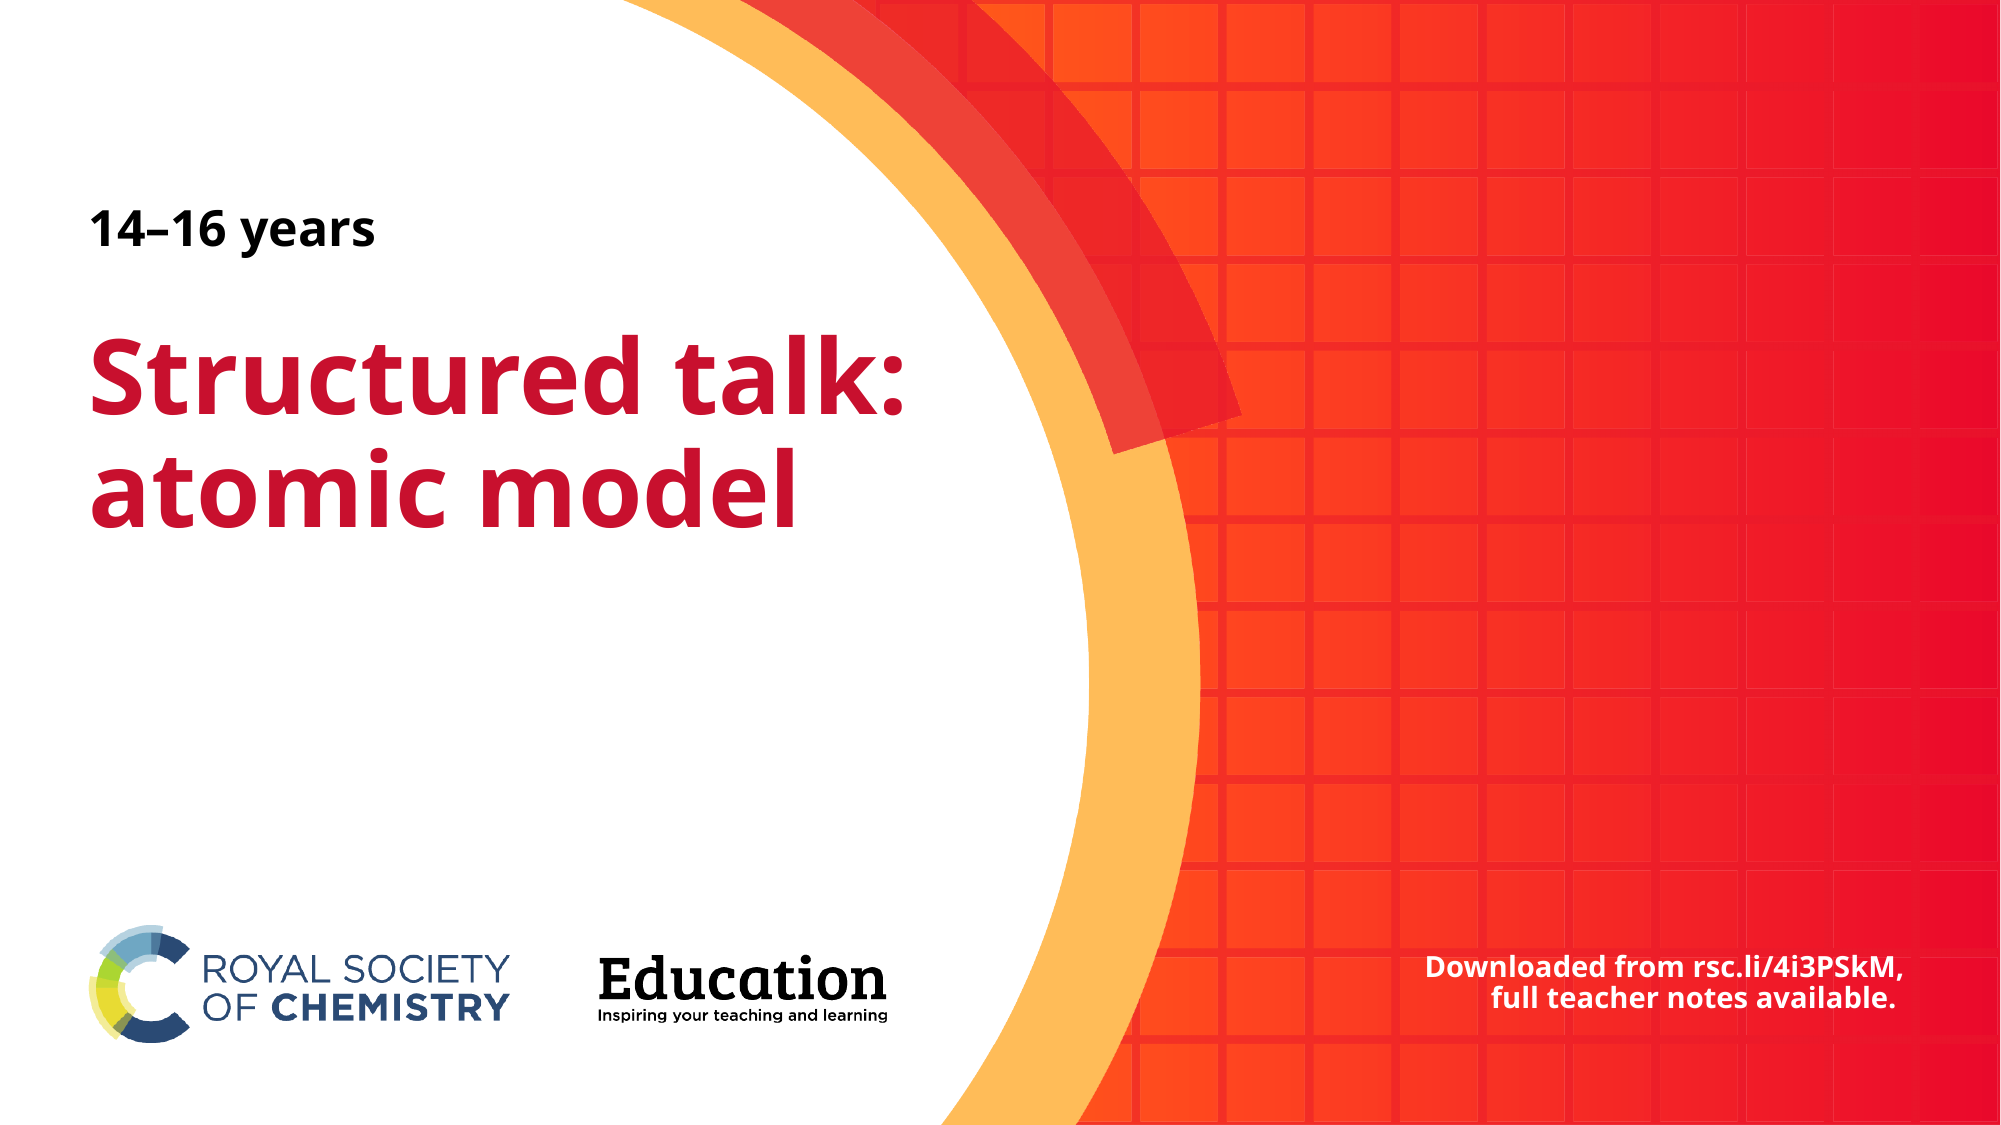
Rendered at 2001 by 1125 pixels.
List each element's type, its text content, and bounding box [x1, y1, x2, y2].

picture [0, 0, 2001, 1125]
subtitle Structured talk: atomic model [88, 324, 945, 727]
title 14–16 years [88, 203, 945, 259]
